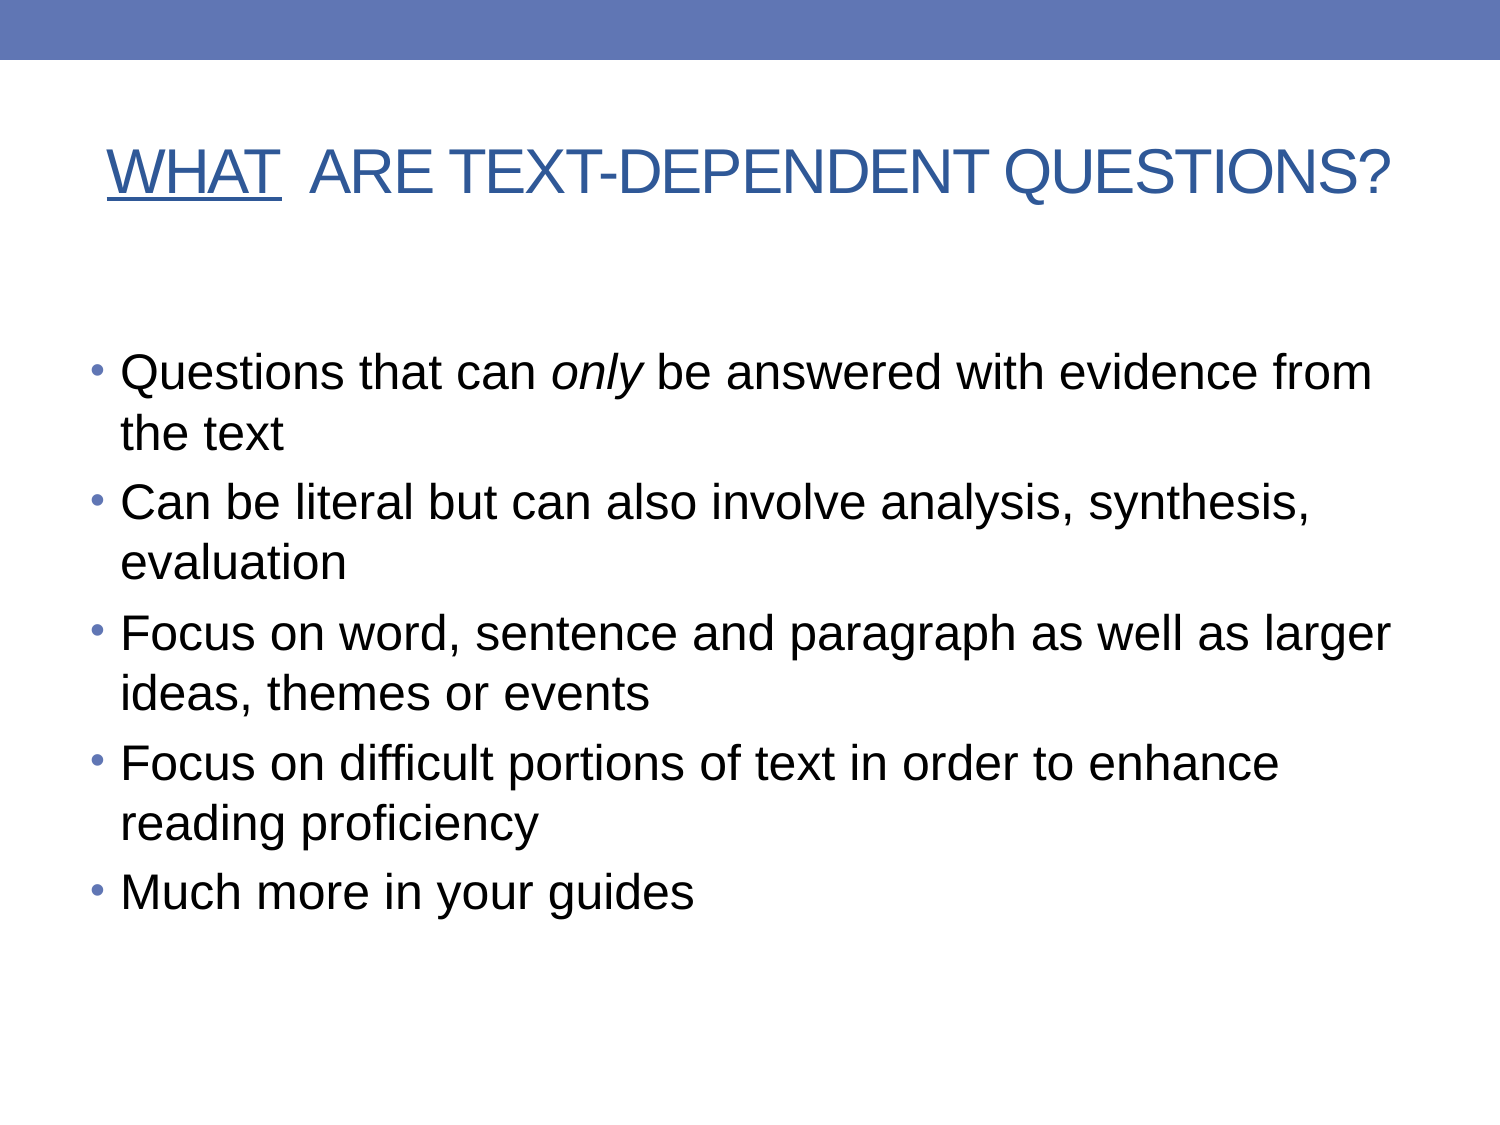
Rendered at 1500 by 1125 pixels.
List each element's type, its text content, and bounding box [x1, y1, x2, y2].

list Questions that can only be answered with evidence from the text Can be literal but can also involve analysis, synthesis, evaluation Focus on word, sentence and paragraph as well as larger ideas, themes or events Focus on difficult portions of text in order to enhance reading proficiency Much more in your guides [75, 262, 1425, 1063]
title WHAT ARE TEXT-DEPENDENT QUESTIONS? [75, 87, 1425, 250]
